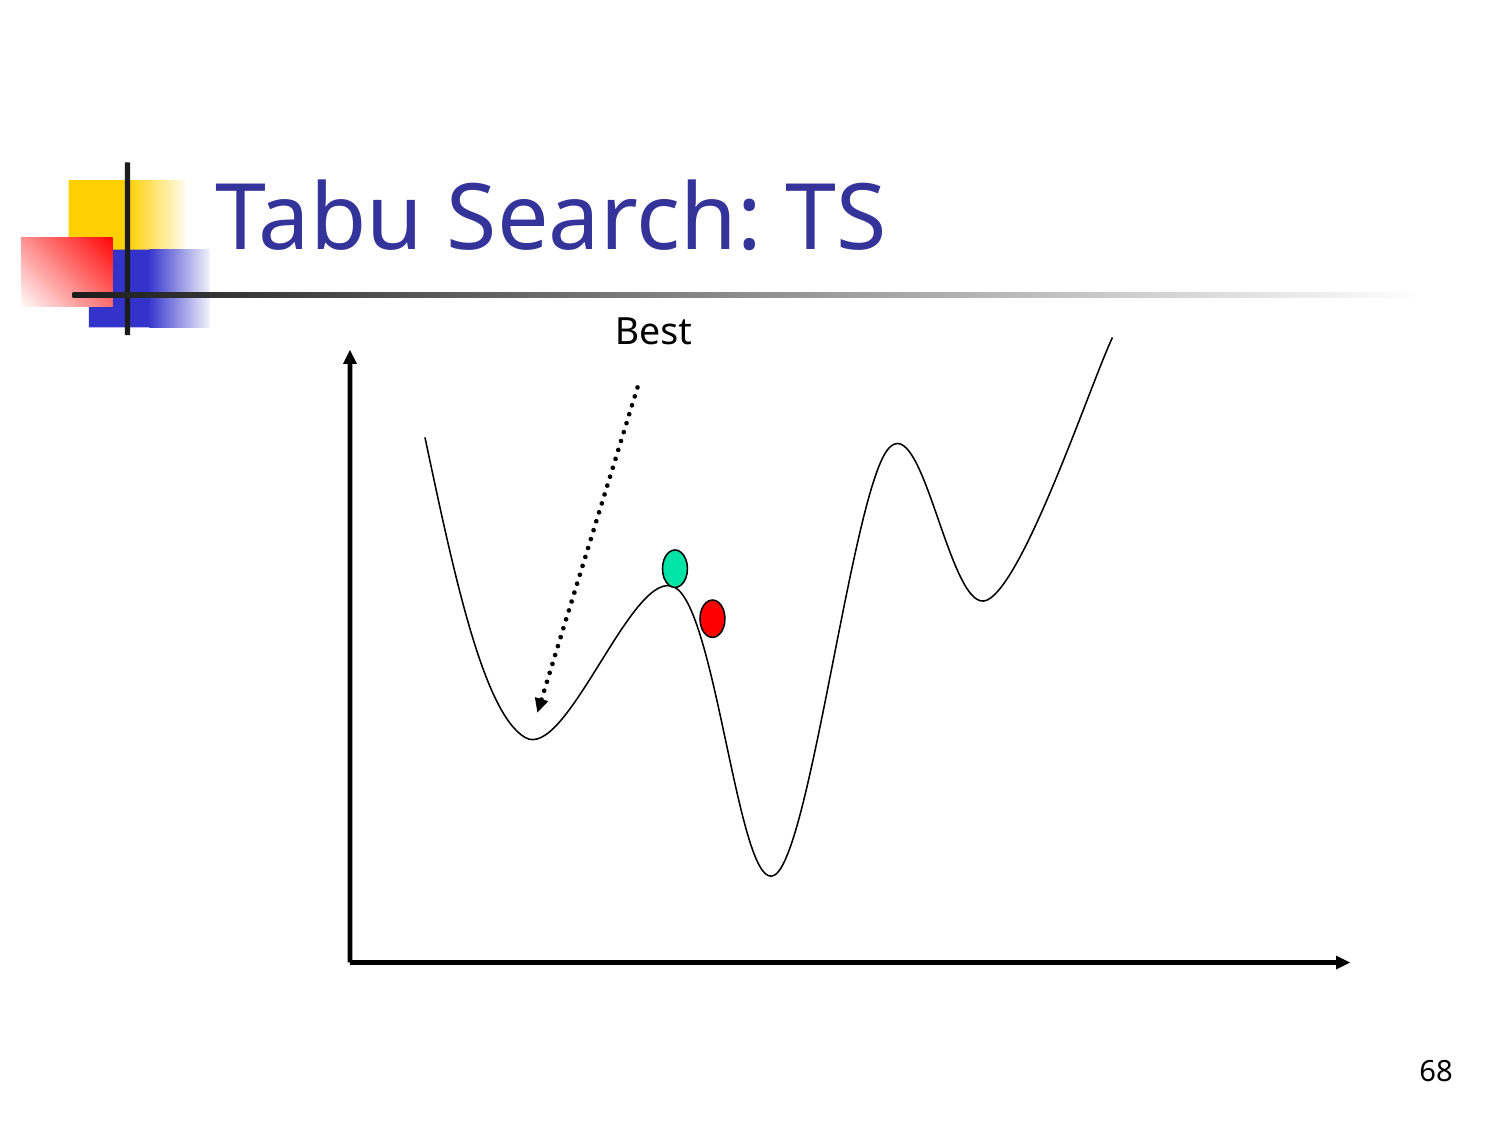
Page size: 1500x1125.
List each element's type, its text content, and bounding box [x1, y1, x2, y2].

text_box [349, 956, 1351, 969]
text_box [535, 698, 548, 713]
text_box [662, 549, 688, 588]
text_box [343, 349, 357, 962]
text_box [424, 337, 1113, 877]
title Tabu Search: TS [199, 140, 1479, 276]
text_box Best [600, 299, 775, 360]
text_box [699, 600, 725, 638]
slide_number 68 [1154, 1023, 1468, 1100]
